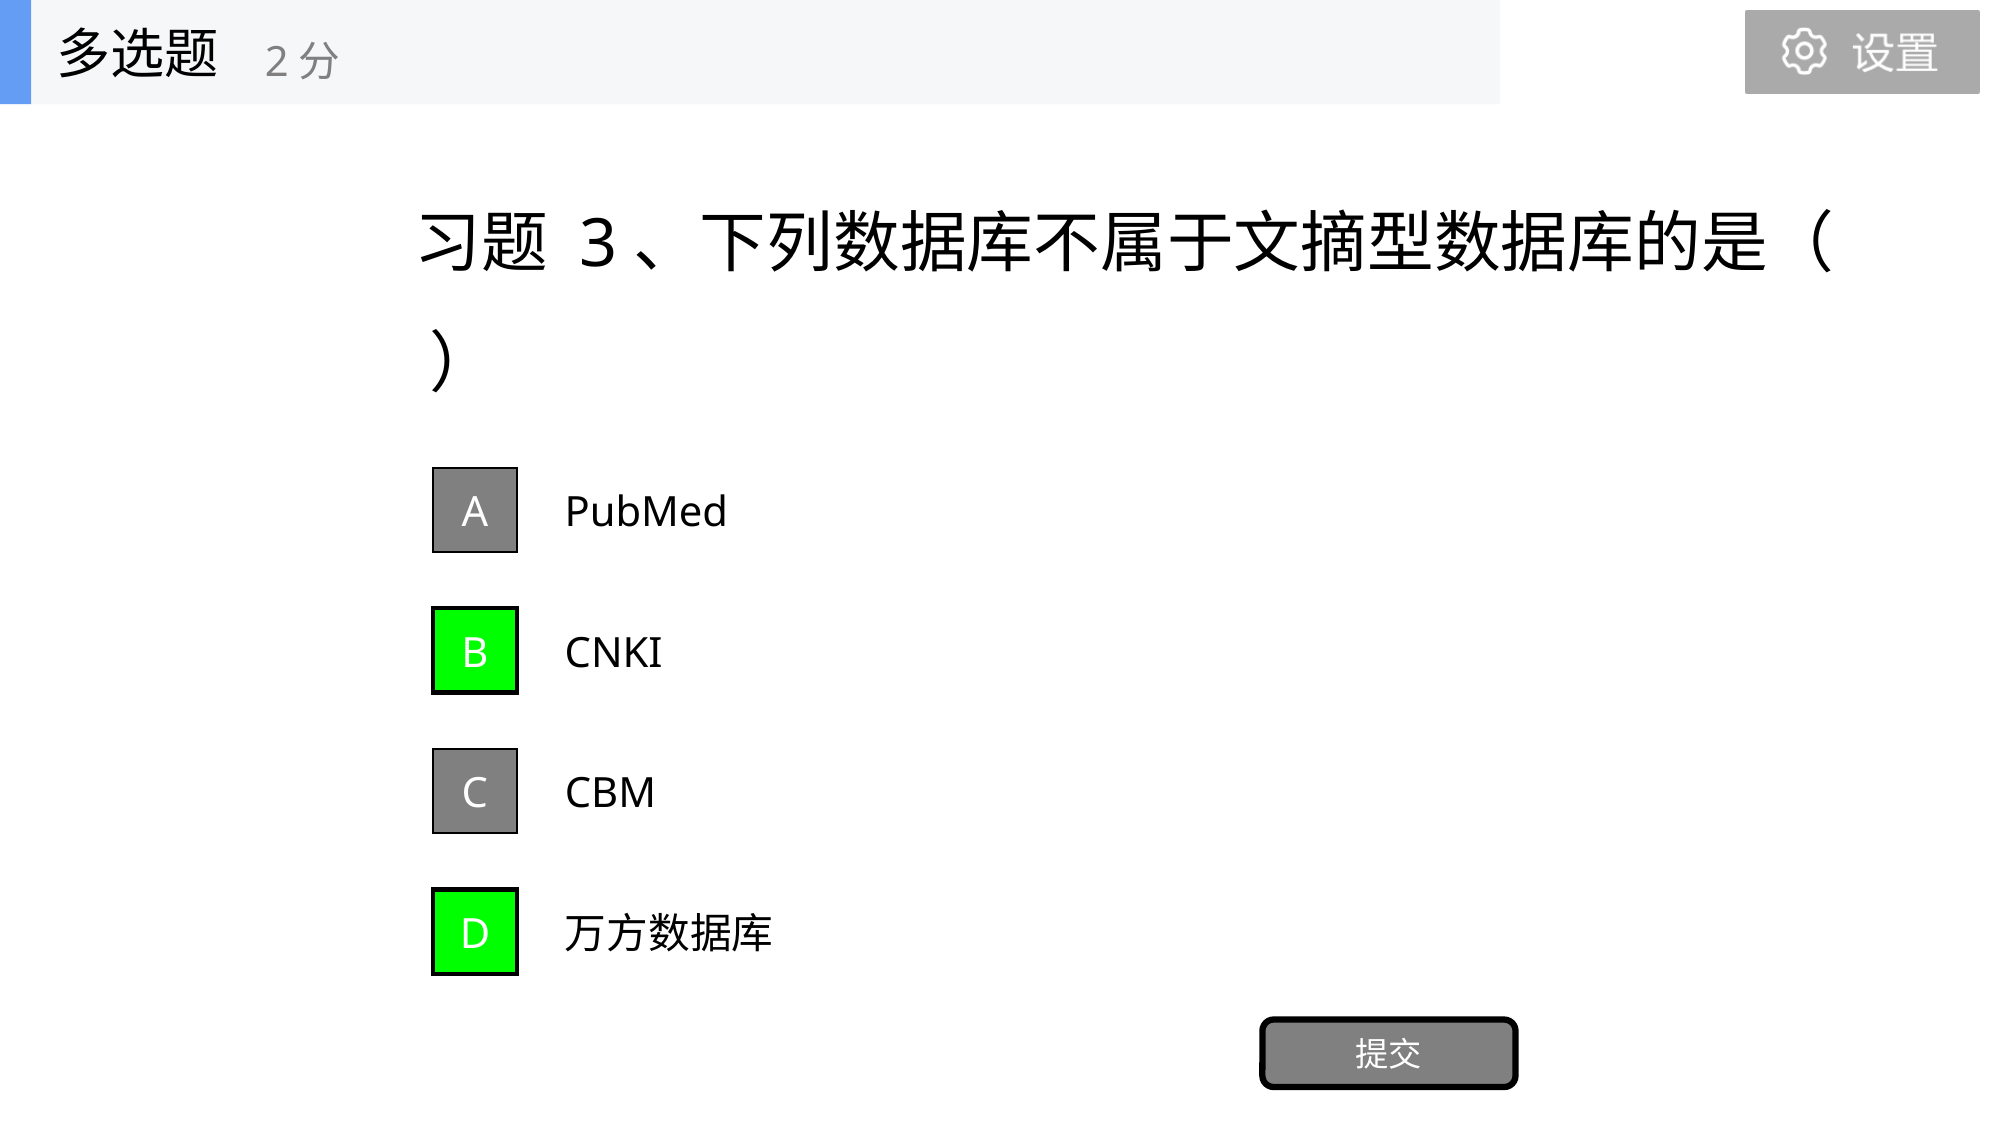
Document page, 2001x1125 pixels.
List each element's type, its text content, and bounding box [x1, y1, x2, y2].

text_box 提交 [1261, 1018, 1517, 1089]
text_box CNKI [549, 617, 889, 683]
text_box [0, 0, 1500, 105]
text_box D [432, 888, 518, 975]
text_box CBM [549, 758, 882, 824]
text_box A [432, 467, 518, 553]
text_box 万方数据库 [549, 899, 1310, 964]
picture [1745, 10, 1980, 94]
text_box B [432, 607, 518, 694]
text_box C [432, 748, 518, 834]
text_box PubMed [549, 477, 867, 543]
text_box 习题 3、下列数据库不属于文摘型数据库的是（ ） [399, 152, 1903, 408]
